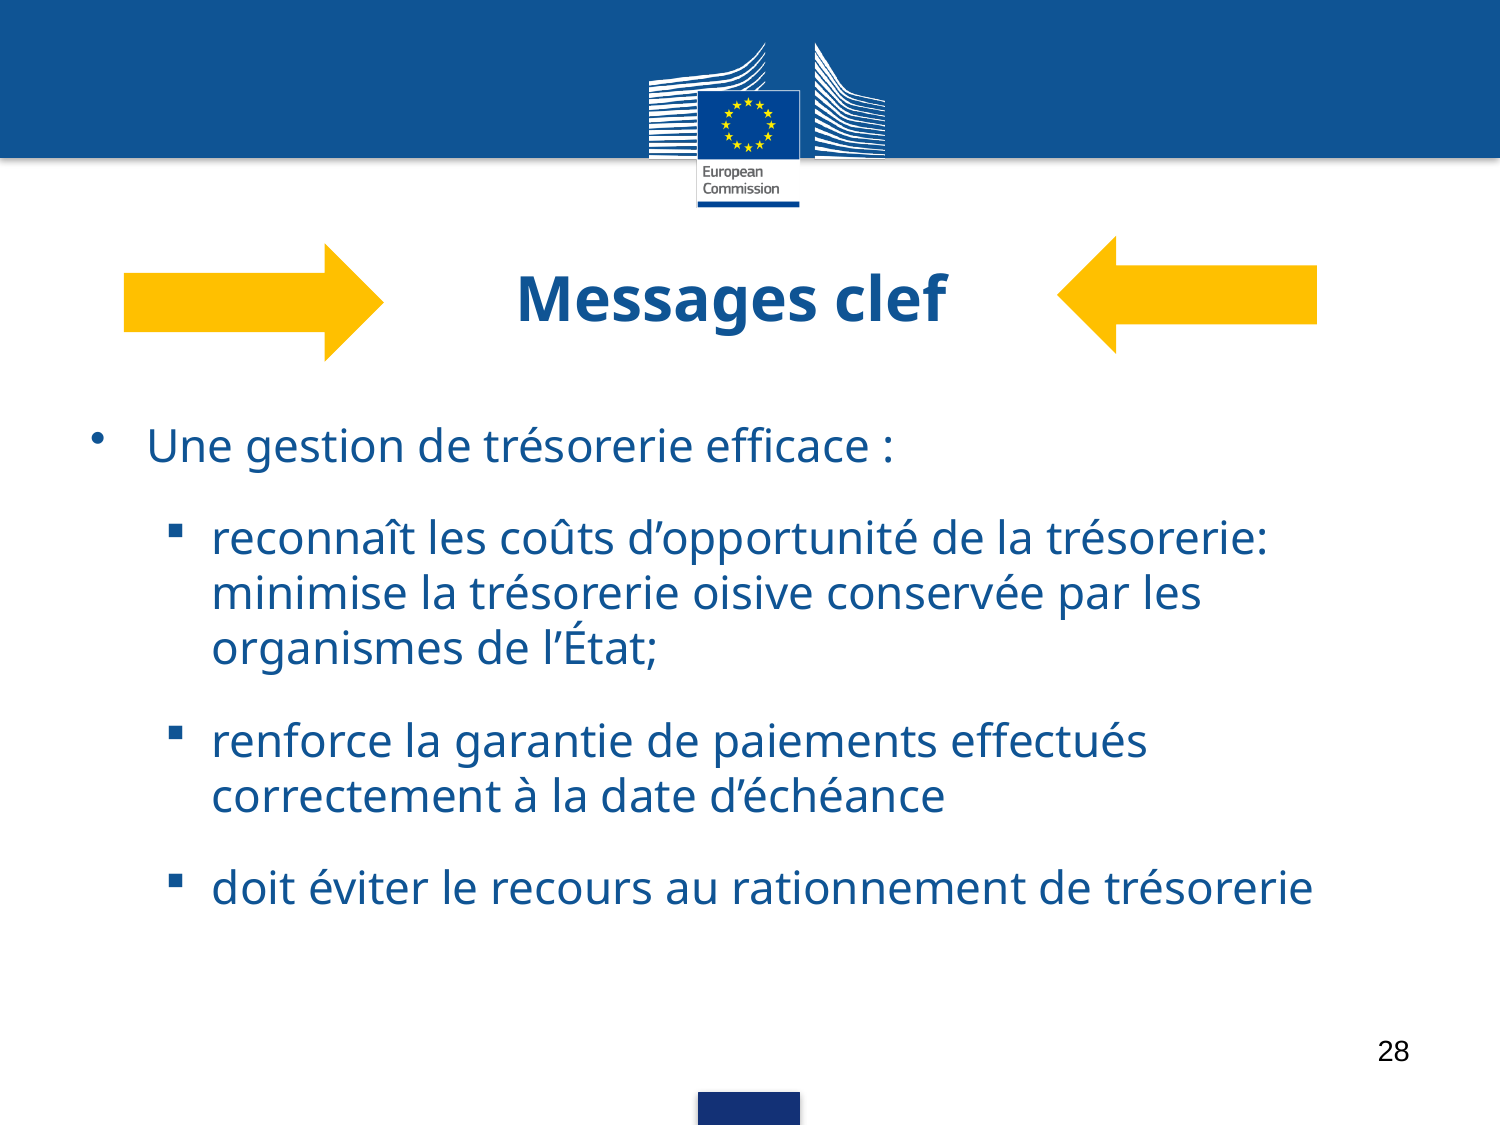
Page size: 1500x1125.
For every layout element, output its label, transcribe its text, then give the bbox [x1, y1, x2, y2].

picture [649, 42, 885, 208]
title Messages clef [64, 219, 1416, 374]
list Une gestion de trésorerie efficace : reconnaît les coûts d’opportunité de la trésorerie: minimise la trésorerie oisive conservée par les organismes de l’État; renforce la garantie de paiements effectués correctement à la date d’échéance doit éviter le recours au rationnement de trésorerie [74, 408, 1426, 988]
slide_number 28 [1074, 1024, 1426, 1103]
text_box [1057, 235, 1317, 354]
text_box [123, 243, 384, 362]
